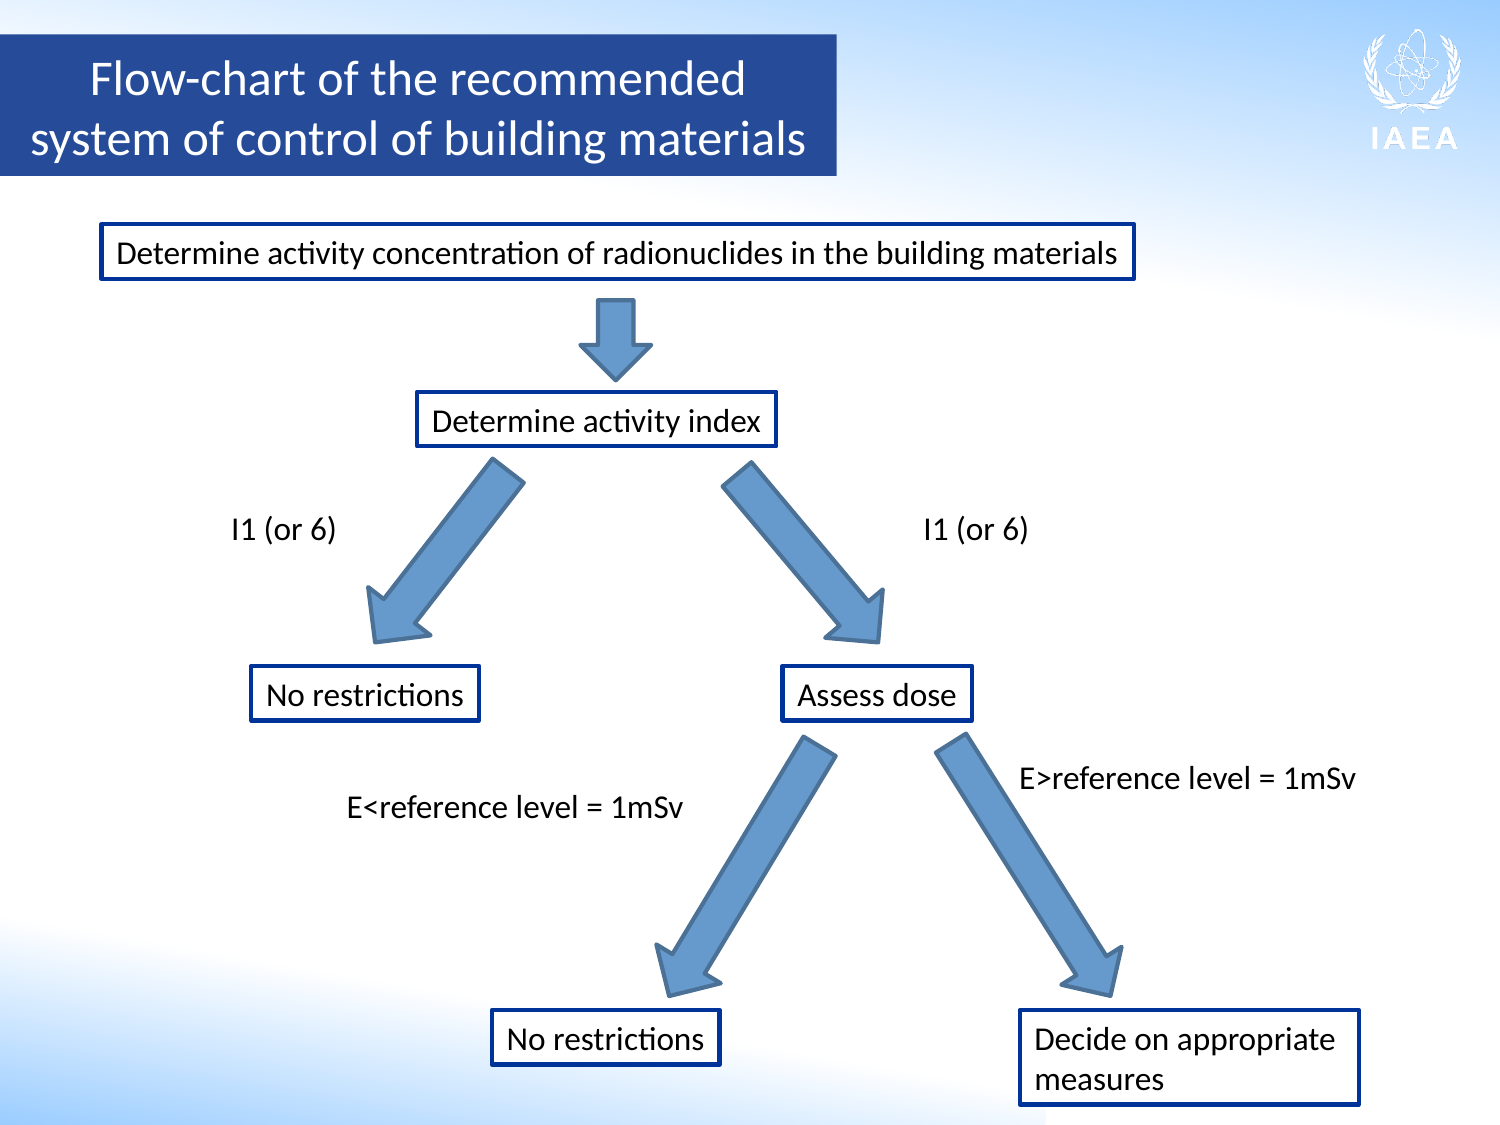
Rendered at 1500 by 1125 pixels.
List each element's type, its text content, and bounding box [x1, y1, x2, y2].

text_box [95, 223, 1375, 1104]
picture [1363, 29, 1461, 149]
text_box Flow-chart of the recommended system of control of building materials [0, 32, 839, 178]
